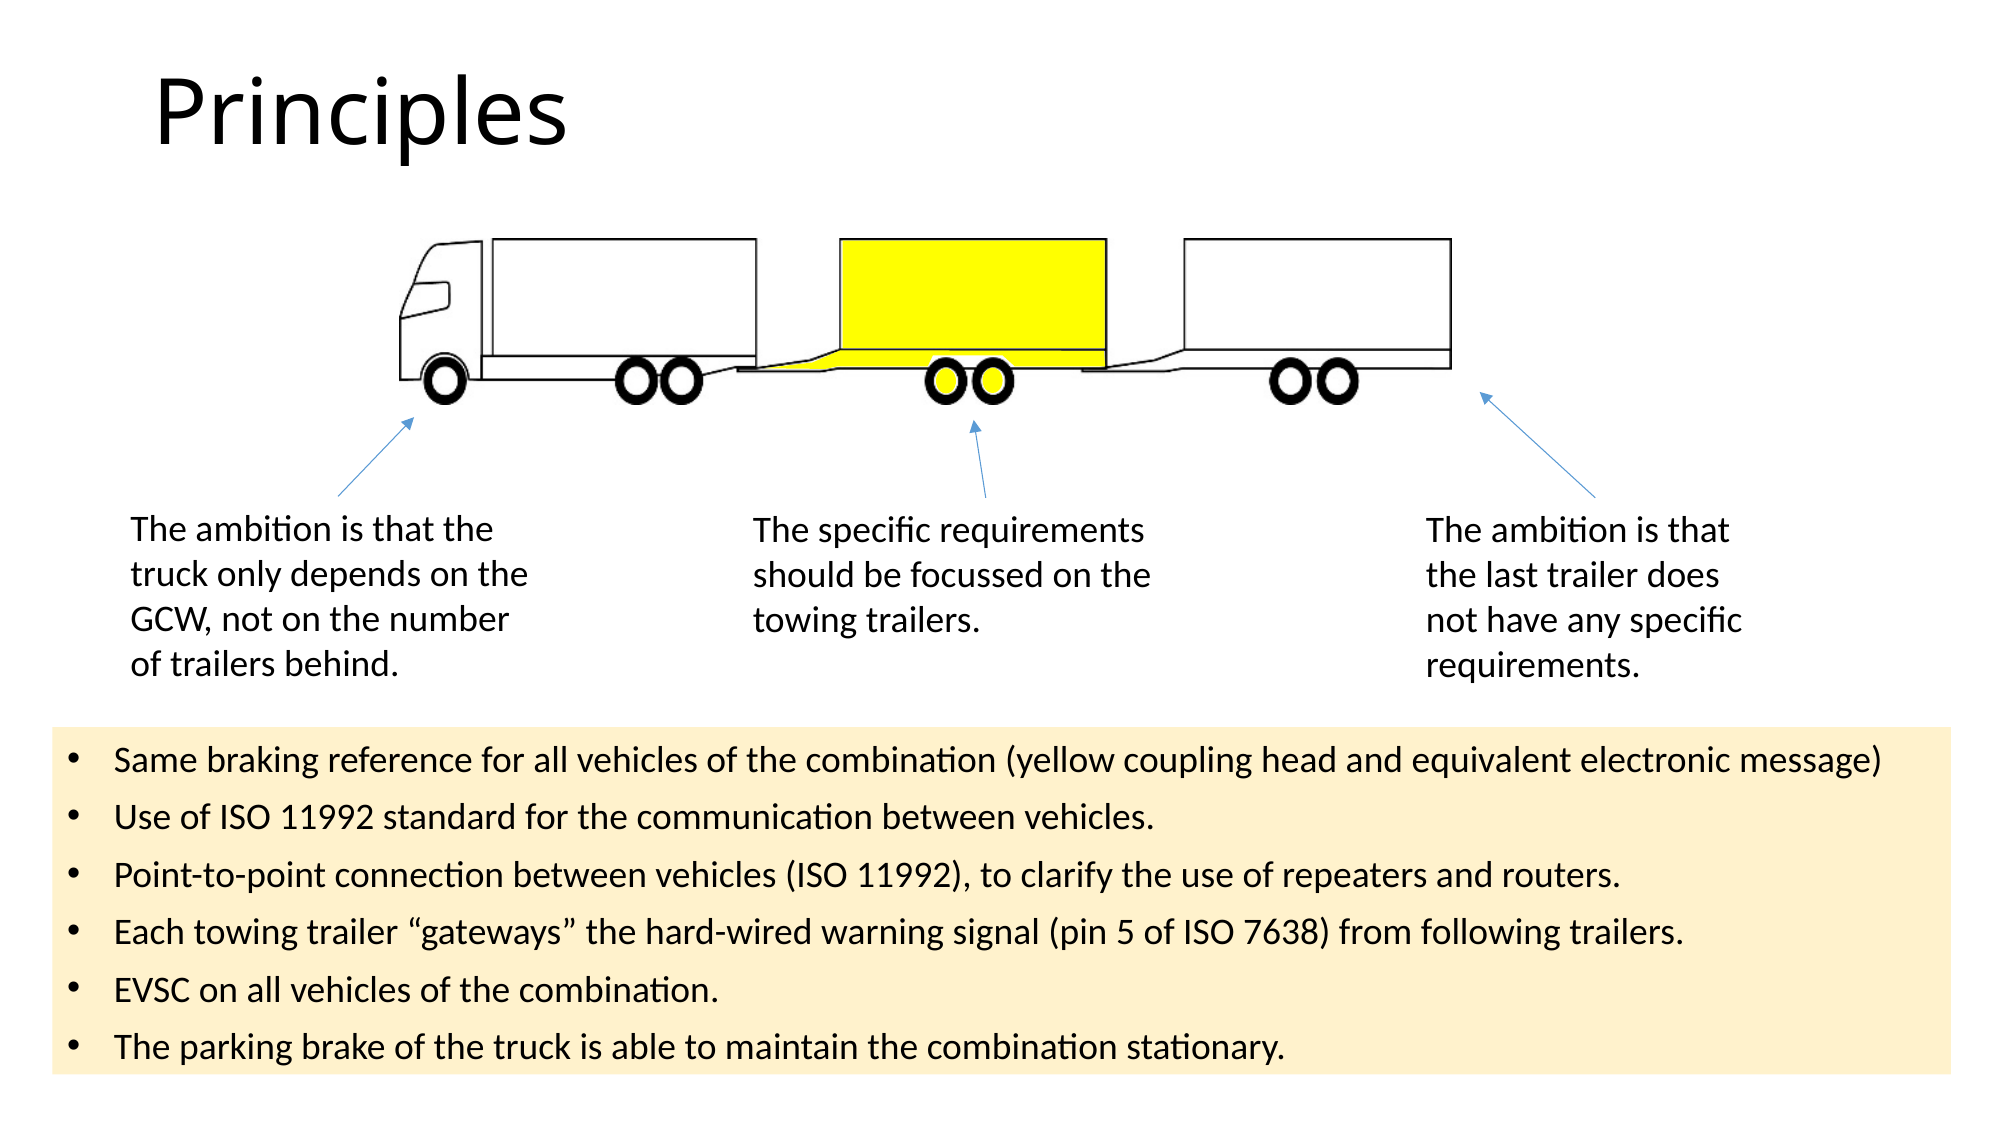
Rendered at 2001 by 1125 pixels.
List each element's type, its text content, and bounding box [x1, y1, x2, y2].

text_box Same braking reference for all vehicles of the combination (yellow coupling head and equivalent electronic message) Use of ISO 11992 standard for the communication between vehicles. Point-to-point connection between vehicles (ISO 11992), to clarify the use of repeaters and routers. Each towing trailer “gateways” the hard-wired warning signal (pin 5 of ISO 7638) from following trailers. EVSC on all vehicles of the combination. The parking brake of the truck is able to maintain the combination stationary. [52, 727, 1951, 1075]
text_box The ambition is that the truck only depends on the GCW, not on the number of trailers behind. [115, 496, 561, 692]
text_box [1479, 391, 1596, 498]
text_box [338, 417, 415, 497]
title Principles [137, 6, 1863, 224]
text_box The ambition is that the last trailer does not have any specific requirements. [1411, 497, 1780, 693]
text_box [399, 238, 1452, 405]
text_box The specific requirements should be focussed on the towing trailers. [738, 497, 1234, 648]
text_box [973, 419, 986, 498]
